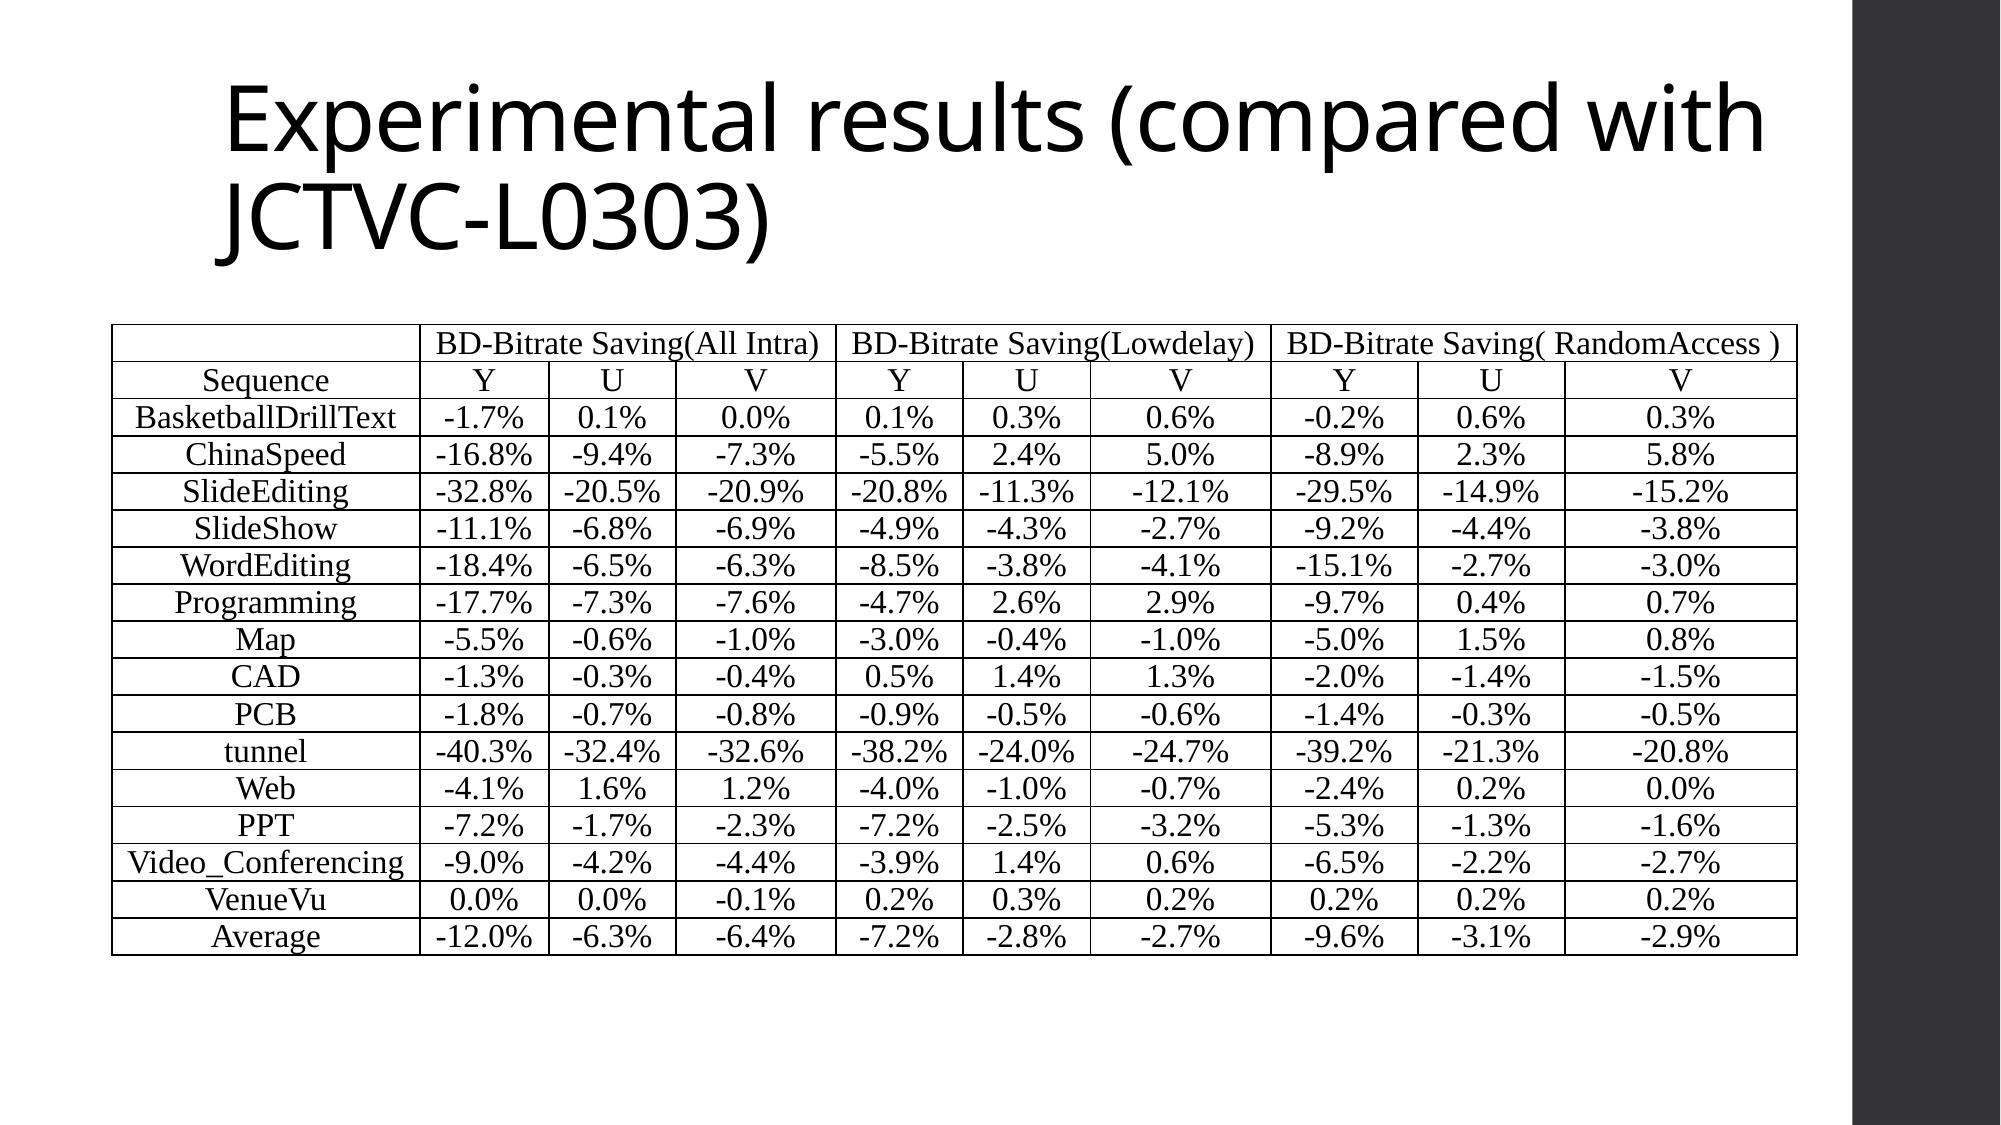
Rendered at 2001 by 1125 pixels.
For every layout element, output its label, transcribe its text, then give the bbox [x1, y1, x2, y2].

table_cell -7.2% [837, 807, 962, 843]
table_cell 1.4% [964, 844, 1090, 880]
table_cell -38.2% [837, 733, 962, 769]
table_cell -7.2% [421, 807, 548, 843]
table_cell -2.8% [964, 919, 1090, 954]
table_cell -2.4% [1272, 770, 1417, 806]
table_cell 1.3% [1091, 659, 1270, 694]
table_cell Y [837, 362, 962, 398]
table_cell Web [113, 770, 419, 806]
table_cell 2.4% [964, 437, 1090, 472]
table_cell -6.5% [1272, 844, 1417, 880]
table_cell 5.8% [1566, 437, 1796, 472]
table_cell -0.3% [550, 659, 675, 694]
table_header BD-Bitrate Saving(Lowdelay) [837, 325, 1270, 361]
table_cell -6.8% [550, 511, 675, 546]
table_cell -1.0% [1091, 622, 1270, 657]
table_cell -20.5% [550, 474, 675, 509]
table_cell 0.0% [550, 882, 675, 917]
table_cell -4.1% [421, 770, 548, 806]
table_cell 0.2% [1419, 770, 1564, 806]
table_cell 0.3% [964, 399, 1090, 435]
table_cell -7.3% [677, 437, 835, 472]
table_cell WordEditing [113, 548, 419, 583]
table_cell -32.8% [421, 474, 548, 509]
table_cell -3.2% [1091, 807, 1270, 843]
table_cell 0.3% [1566, 399, 1796, 435]
table_cell -2.3% [677, 807, 835, 843]
table_cell -3.9% [837, 844, 962, 880]
table_cell 0.6% [1419, 399, 1564, 435]
table_cell -9.4% [550, 437, 675, 472]
table_cell -20.8% [837, 474, 962, 509]
table_cell Programming [113, 585, 419, 620]
table_cell -1.8% [421, 696, 548, 731]
table_cell -0.7% [550, 696, 675, 731]
table_cell -12.1% [1091, 474, 1270, 509]
table_cell -9.6% [1272, 919, 1417, 954]
table_cell -1.7% [421, 399, 548, 435]
table_cell 0.6% [1091, 844, 1270, 880]
table_cell -15.1% [1272, 548, 1417, 583]
table_cell -4.4% [1419, 511, 1564, 546]
table_cell 5.0% [1091, 437, 1270, 472]
table_cell 0.6% [1091, 399, 1270, 435]
table_cell 1.6% [550, 770, 675, 806]
table_cell -7.3% [550, 585, 675, 620]
table_cell Video_Conferencing [113, 844, 419, 880]
table_cell -4.2% [550, 844, 675, 880]
table_cell CAD [113, 659, 419, 694]
table_cell U [1419, 362, 1564, 398]
table_cell -1.5% [1566, 659, 1796, 694]
table_cell 0.0% [1566, 770, 1796, 806]
table_cell PCB [113, 696, 419, 731]
table_cell -3.1% [1419, 919, 1564, 954]
table_cell 2.6% [964, 585, 1090, 620]
table_cell -5.5% [837, 437, 962, 472]
table_cell -0.5% [1566, 696, 1796, 731]
table_cell 0.7% [1566, 585, 1796, 620]
table_cell -5.3% [1272, 807, 1417, 843]
table_cell -40.3% [421, 733, 548, 769]
table_cell -1.3% [421, 659, 548, 694]
table_cell -0.3% [1419, 696, 1564, 731]
table_cell 0.2% [1566, 882, 1796, 917]
table_cell -2.7% [1091, 511, 1270, 546]
table_cell U [550, 362, 675, 398]
table_cell 1.4% [964, 659, 1090, 694]
table_cell SlideEditing [113, 474, 419, 509]
table_cell -3.0% [1566, 548, 1796, 583]
table_cell -4.7% [837, 585, 962, 620]
table_cell 0.4% [1419, 585, 1564, 620]
table_cell VenueVu [113, 882, 419, 917]
table_cell -0.5% [964, 696, 1090, 731]
table_cell -1.6% [1566, 807, 1796, 843]
table_cell -4.3% [964, 511, 1090, 546]
table_cell -2.7% [1419, 548, 1564, 583]
table_cell -17.7% [421, 585, 548, 620]
table_cell -0.2% [1272, 399, 1417, 435]
table_cell -8.5% [837, 548, 962, 583]
table_cell -4.1% [1091, 548, 1270, 583]
table_cell -6.9% [677, 511, 835, 546]
table_cell 1.2% [677, 770, 835, 806]
table_cell 2.3% [1419, 437, 1564, 472]
table_cell -6.4% [677, 919, 835, 954]
table_cell -11.3% [964, 474, 1090, 509]
table_cell -3.0% [837, 622, 962, 657]
table_cell tunnel [113, 733, 419, 769]
table_cell -1.4% [1272, 696, 1417, 731]
table_header BD-Bitrate Saving(All Intra) [421, 325, 835, 361]
table_cell -2.7% [1091, 919, 1270, 954]
table_cell -6.3% [677, 548, 835, 583]
table_cell -7.2% [837, 919, 962, 954]
table_cell -20.9% [677, 474, 835, 509]
table_cell -24.0% [964, 733, 1090, 769]
table_cell Y [421, 362, 548, 398]
table_cell -18.4% [421, 548, 548, 583]
table_cell -9.0% [421, 844, 548, 880]
table_cell -32.4% [550, 733, 675, 769]
table_cell -1.7% [550, 807, 675, 843]
table_cell 0.2% [1091, 882, 1270, 917]
table_cell -7.6% [677, 585, 835, 620]
table_cell -4.9% [837, 511, 962, 546]
table_cell 0.2% [1419, 882, 1564, 917]
table_cell -0.4% [677, 659, 835, 694]
table_cell -0.1% [677, 882, 835, 917]
table_cell SlideShow [113, 511, 419, 546]
table_cell 0.0% [677, 399, 835, 435]
table_cell -6.5% [550, 548, 675, 583]
table_cell -29.5% [1272, 474, 1417, 509]
table_cell -9.7% [1272, 585, 1417, 620]
table_cell -5.5% [421, 622, 548, 657]
table_cell -14.9% [1419, 474, 1564, 509]
table_header [113, 325, 419, 361]
table_cell V [1566, 362, 1796, 398]
table_cell -1.0% [964, 770, 1090, 806]
table_cell V [1091, 362, 1270, 398]
table_cell -0.6% [1091, 696, 1270, 731]
table_cell -12.0% [421, 919, 548, 954]
table_cell -15.2% [1566, 474, 1796, 509]
table_cell -21.3% [1419, 733, 1564, 769]
table_header BD-Bitrate Saving( RandomAccess ) [1272, 325, 1796, 361]
table_cell -0.6% [550, 622, 675, 657]
table_cell 0.0% [421, 882, 548, 917]
table_cell -39.2% [1272, 733, 1417, 769]
table_cell -11.1% [421, 511, 548, 546]
table_cell -20.8% [1566, 733, 1796, 769]
table_cell -0.9% [837, 696, 962, 731]
table_cell U [964, 362, 1090, 398]
table_cell -8.9% [1272, 437, 1417, 472]
table_cell -16.8% [421, 437, 548, 472]
table_cell PPT [113, 807, 419, 843]
table_cell -1.0% [677, 622, 835, 657]
table_cell -4.4% [677, 844, 835, 880]
table_cell -2.2% [1419, 844, 1564, 880]
table_cell -6.3% [550, 919, 675, 954]
table_cell BasketballDrillText [113, 399, 419, 435]
table_cell 0.8% [1566, 622, 1796, 657]
table_cell -2.7% [1566, 844, 1796, 880]
title Experimental results (compared with JCTVC-L0303) [206, 60, 1797, 278]
table_cell -3.8% [1566, 511, 1796, 546]
table_cell -4.0% [837, 770, 962, 806]
table_cell -2.9% [1566, 919, 1796, 954]
table_cell -2.5% [964, 807, 1090, 843]
table_cell 1.5% [1419, 622, 1564, 657]
table_cell -2.0% [1272, 659, 1417, 694]
table_cell -0.4% [964, 622, 1090, 657]
table_cell Map [113, 622, 419, 657]
table_cell -3.8% [964, 548, 1090, 583]
table_cell 0.2% [1272, 882, 1417, 917]
table_cell -1.3% [1419, 807, 1564, 843]
table_cell 0.1% [837, 399, 962, 435]
table_cell -24.7% [1091, 733, 1270, 769]
table_cell Sequence [113, 362, 419, 398]
table_cell 0.5% [837, 659, 962, 694]
table_cell 0.3% [964, 882, 1090, 917]
table_cell 2.9% [1091, 585, 1270, 620]
table_cell Average [113, 919, 419, 954]
table_cell V [677, 362, 835, 398]
table_cell -5.0% [1272, 622, 1417, 657]
table_cell -9.2% [1272, 511, 1417, 546]
table_cell 0.1% [550, 399, 675, 435]
table_cell -32.6% [677, 733, 835, 769]
table_cell -0.7% [1091, 770, 1270, 806]
table_cell Y [1272, 362, 1417, 398]
table_cell 0.2% [837, 882, 962, 917]
table_cell -1.4% [1419, 659, 1564, 694]
table_cell -0.8% [677, 696, 835, 731]
table_cell ChinaSpeed [113, 437, 419, 472]
